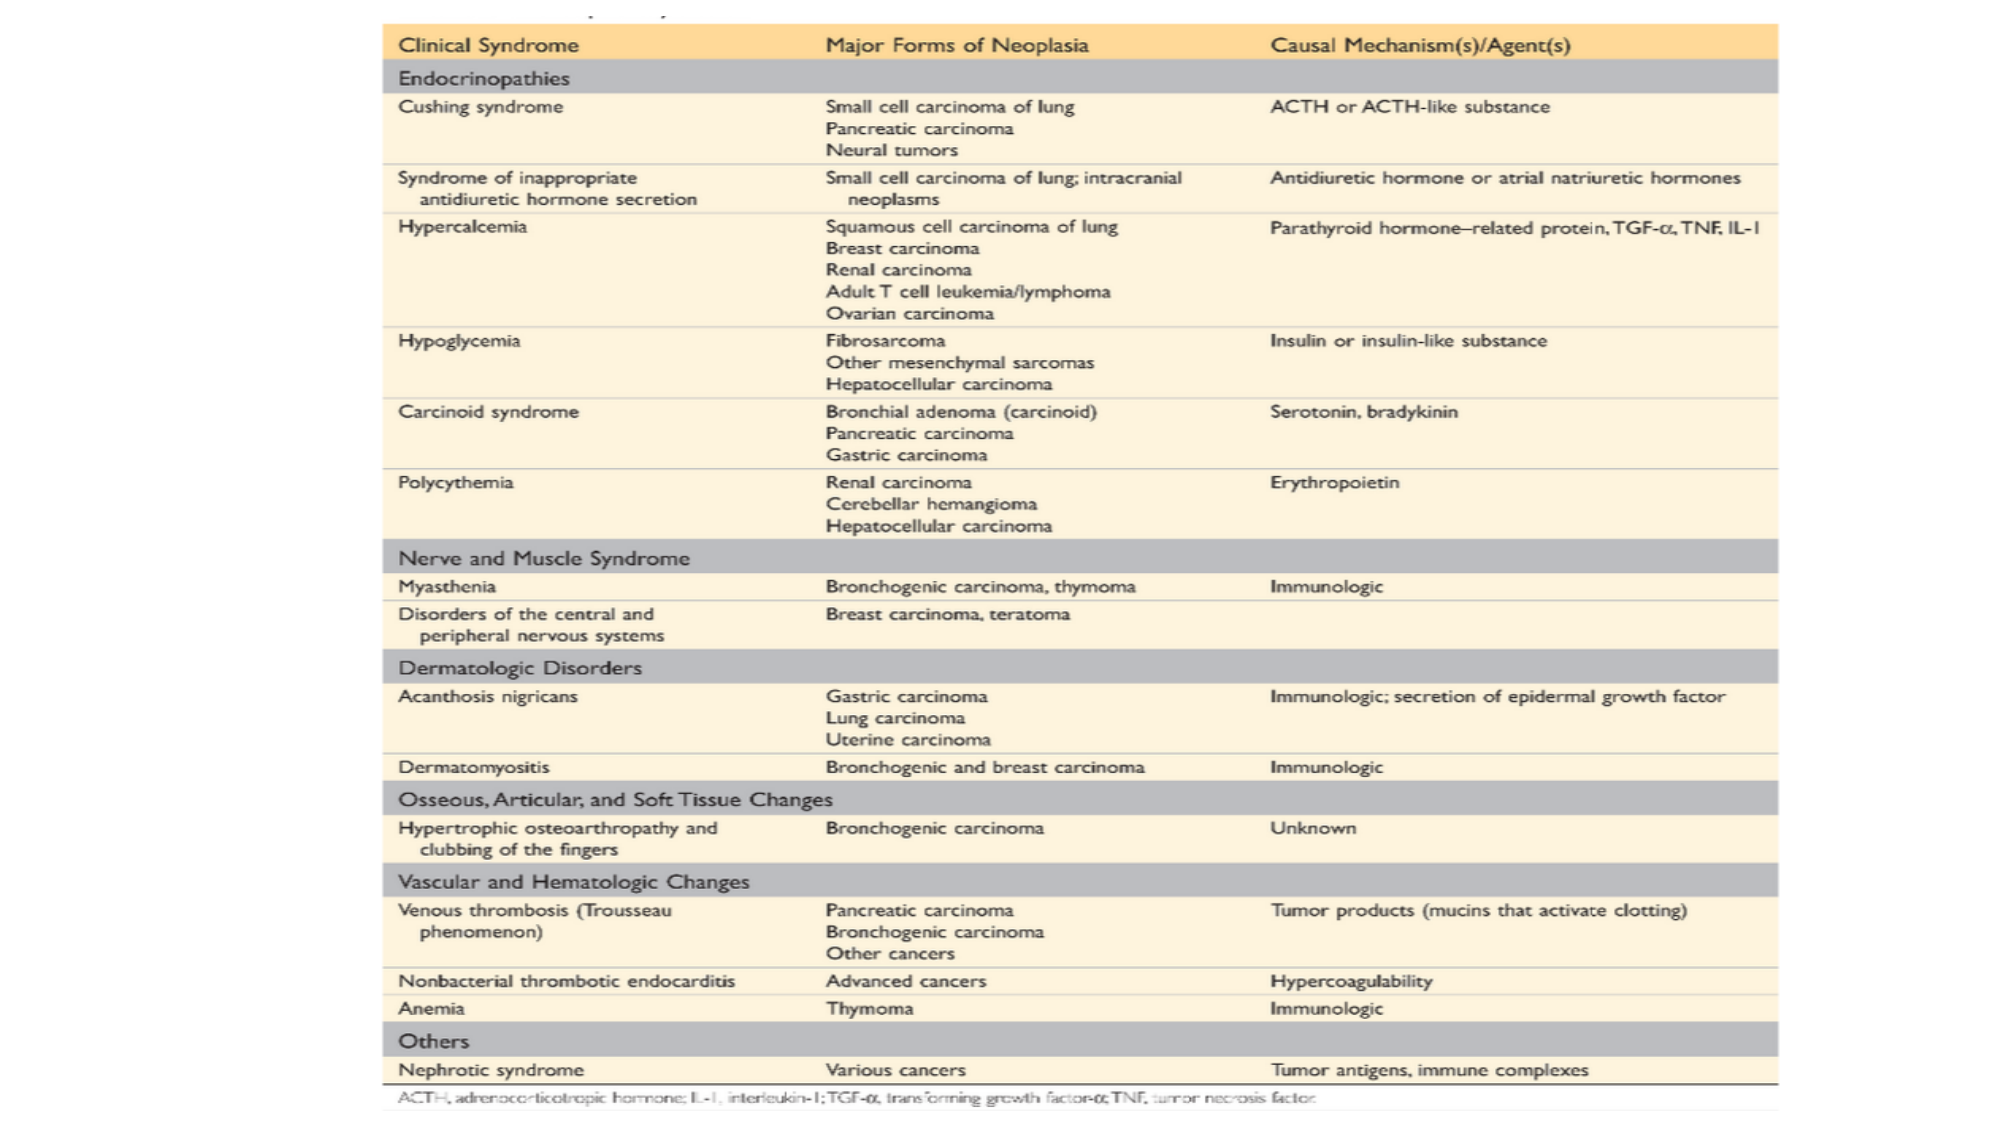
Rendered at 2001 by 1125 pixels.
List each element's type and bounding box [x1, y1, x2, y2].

list [376, 16, 1786, 1111]
